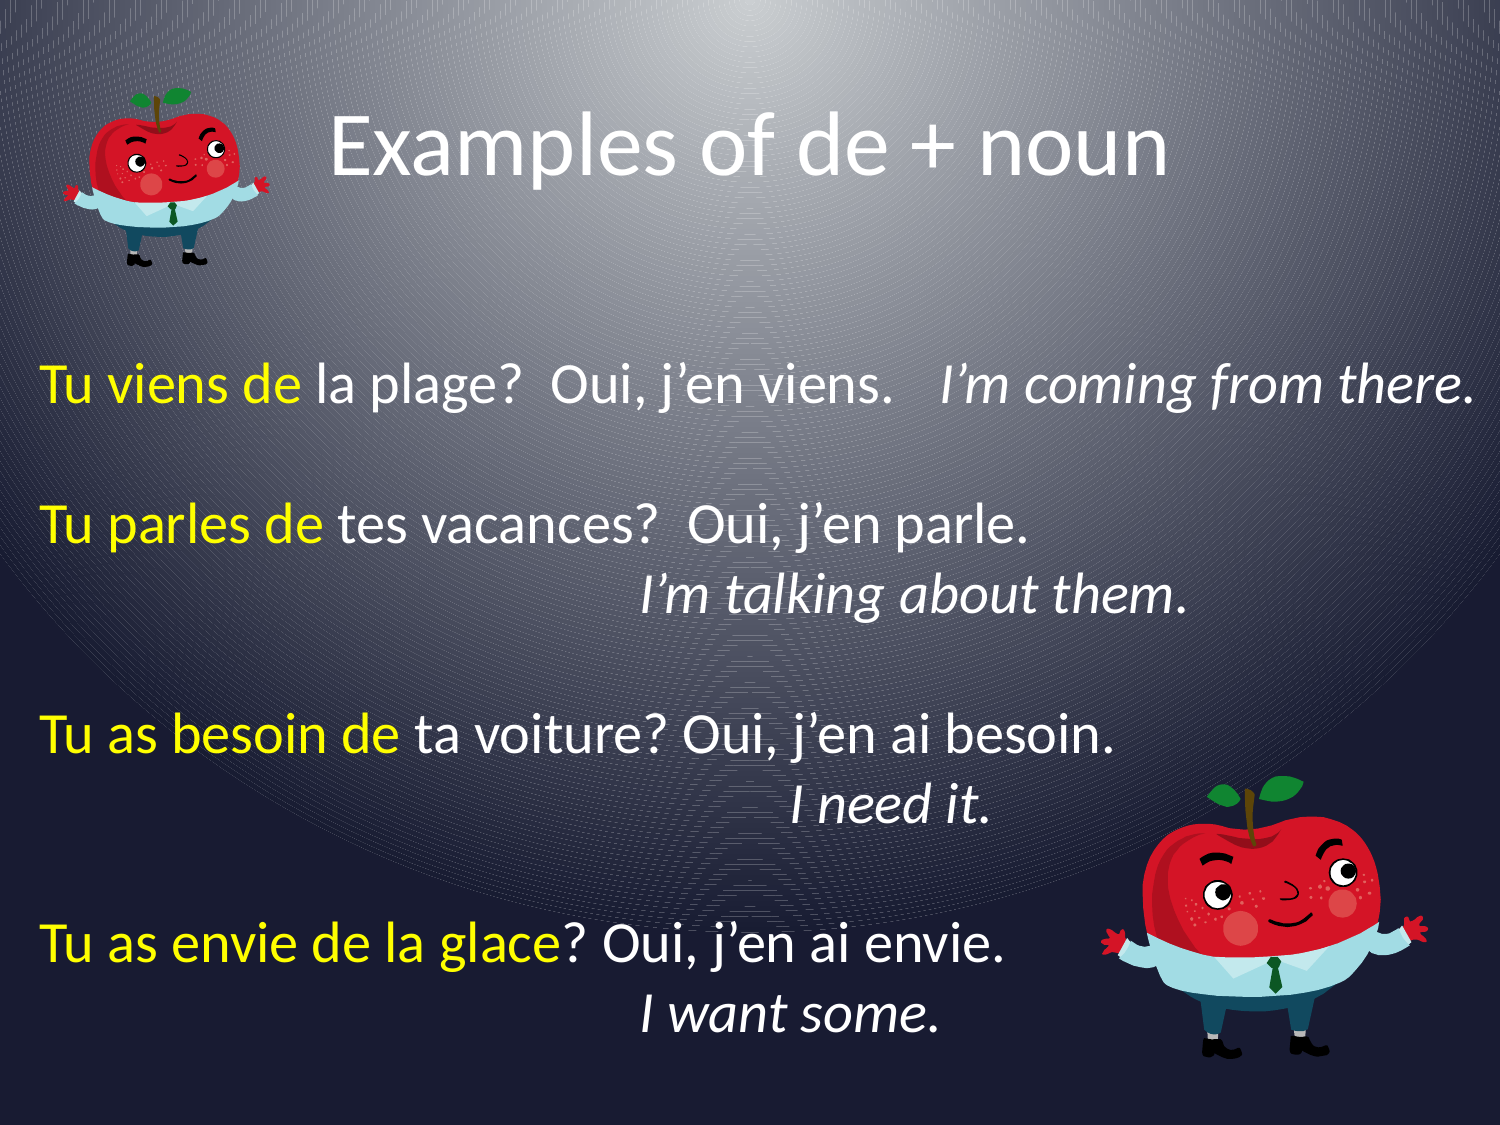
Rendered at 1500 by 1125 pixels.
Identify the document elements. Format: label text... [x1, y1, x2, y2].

title Examples of de + noun [75, 45, 1425, 233]
text_box Tu viens de la plage? Oui, j’en viens. I’m coming from there. Tu parles de tes vacances? Oui, j’en parle. I’m talking about them. Tu as besoin de ta voiture? Oui, j’en ai besoin. I need it. Tu as envie de la glace? Oui, j’en ai envie. I want some. [24, 337, 1493, 1052]
picture [62, 87, 271, 268]
picture [1099, 774, 1430, 1061]
